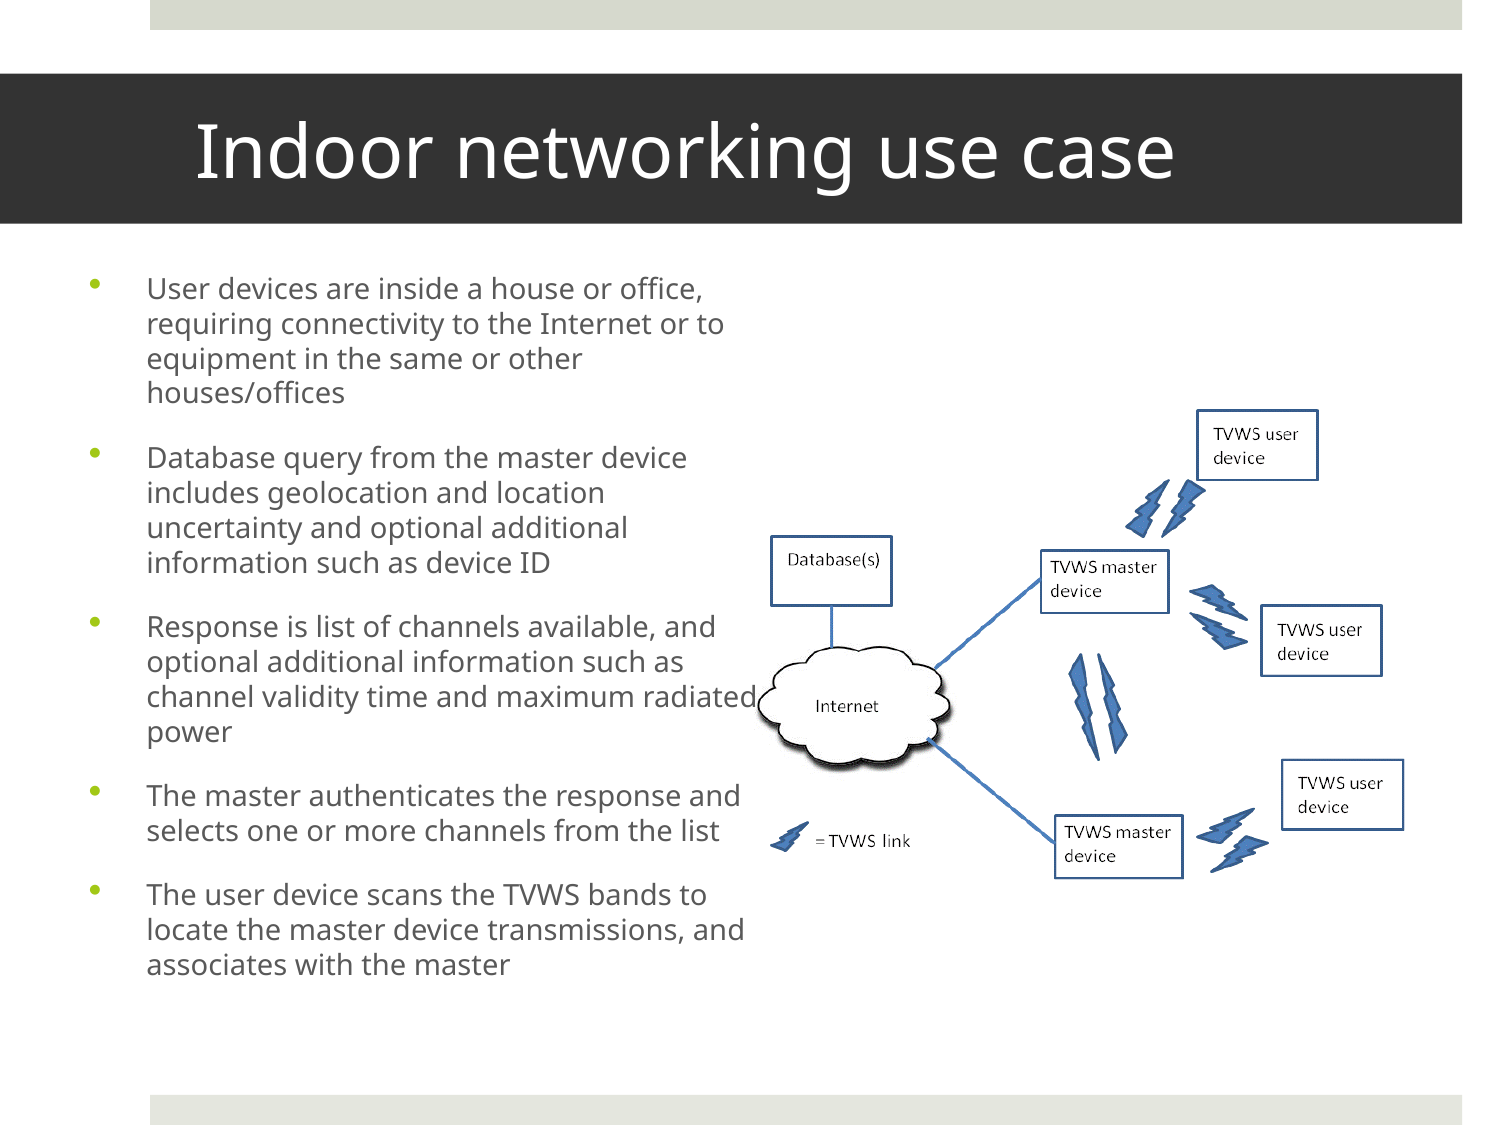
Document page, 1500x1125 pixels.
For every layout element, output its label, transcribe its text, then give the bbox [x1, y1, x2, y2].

picture [737, 408, 1405, 881]
list User devices are inside a house or office, requiring connectivity to the Internet or to equipment in the same or other houses/offices Database query from the master device includes geolocation and location uncertainty and optional additional information such as device ID Response is list of channels available, and optional additional information such as channel validity time and maximum radiated power The master authenticates the response and selects one or more channels from the list The user device scans the TVWS bands to locate the master device transmissions, and associates with the master [75, 262, 774, 1005]
title Indoor networking use case [0, 73, 1463, 224]
